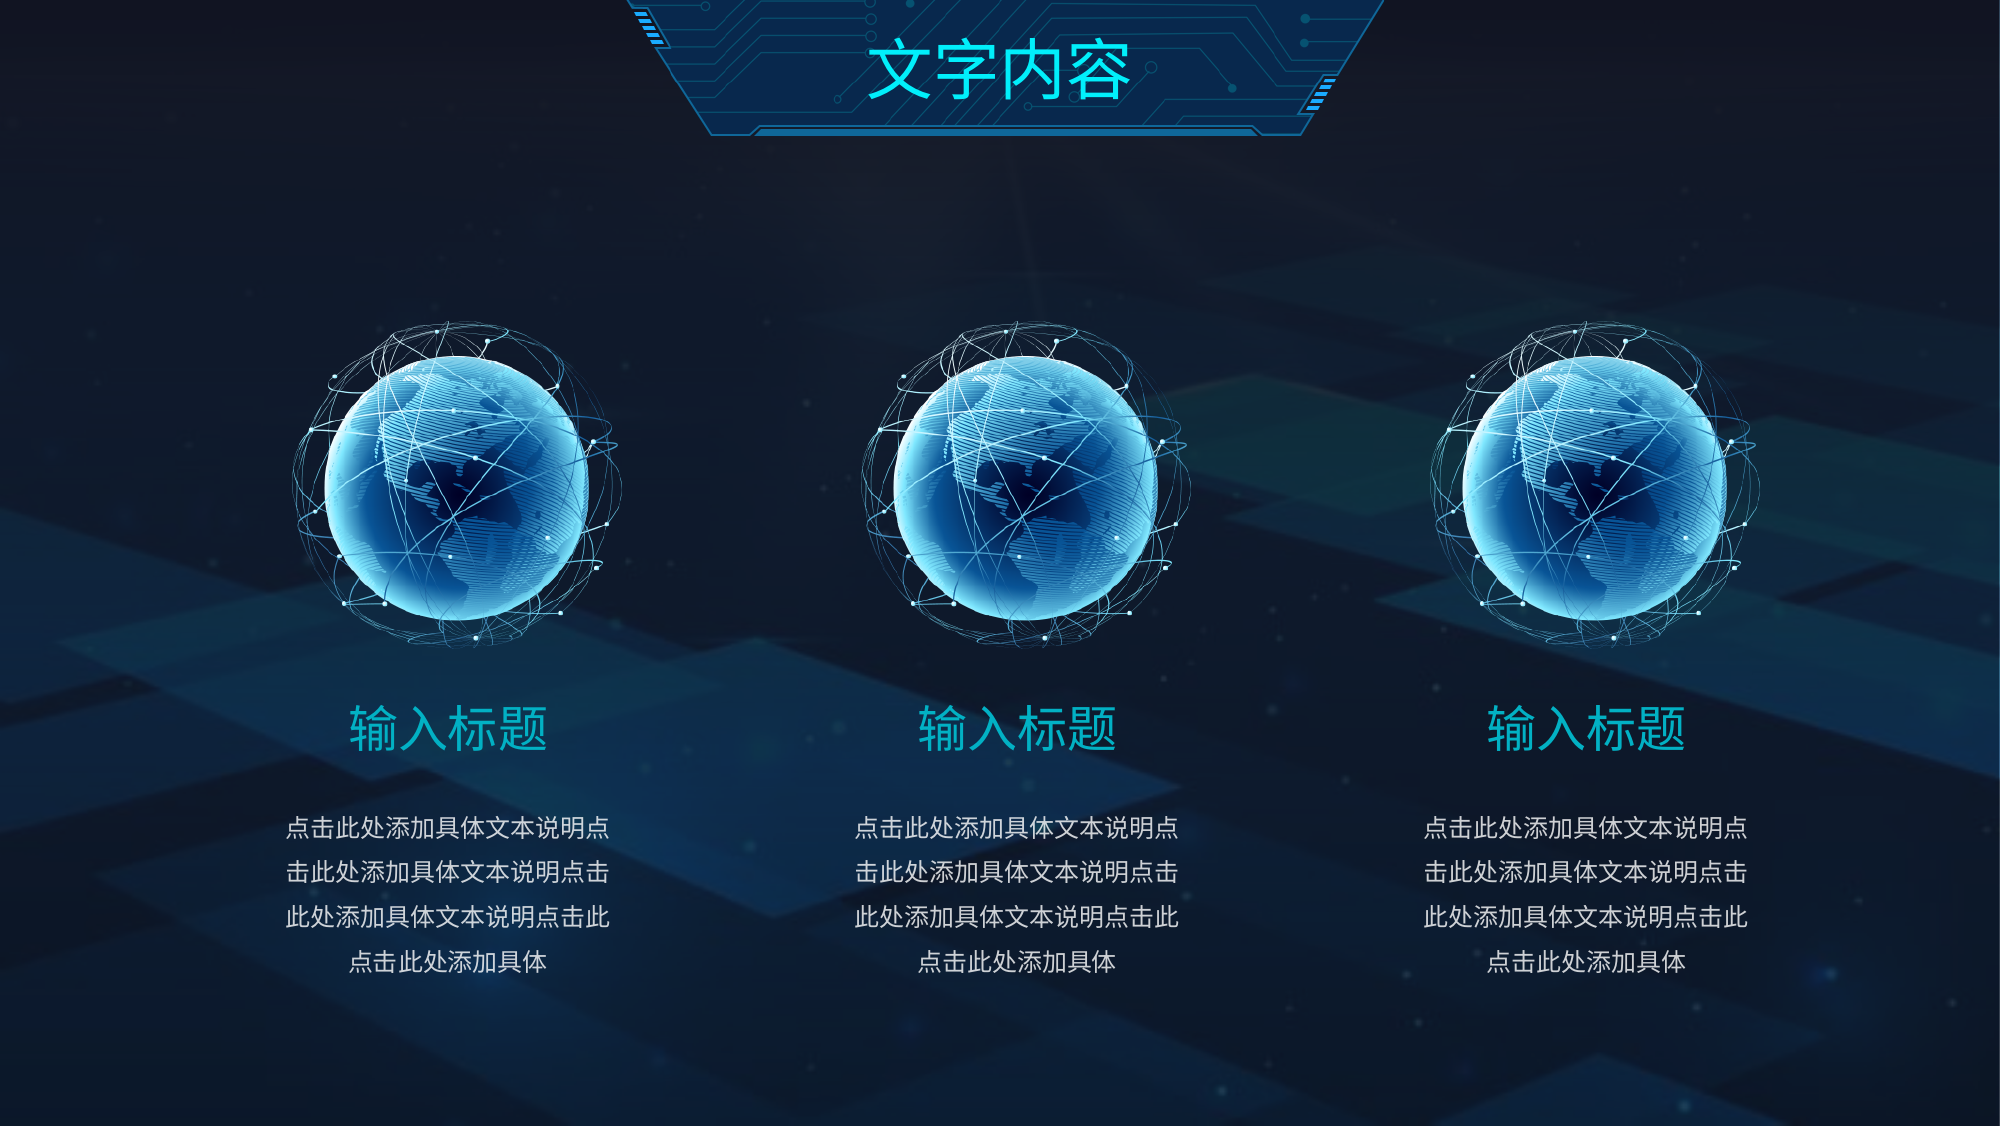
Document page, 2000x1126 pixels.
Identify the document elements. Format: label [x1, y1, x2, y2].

text_box [560, 0, 1439, 167]
text_box [760, 211, 1265, 982]
text_box [191, 211, 696, 982]
text_box [1329, 211, 1834, 982]
